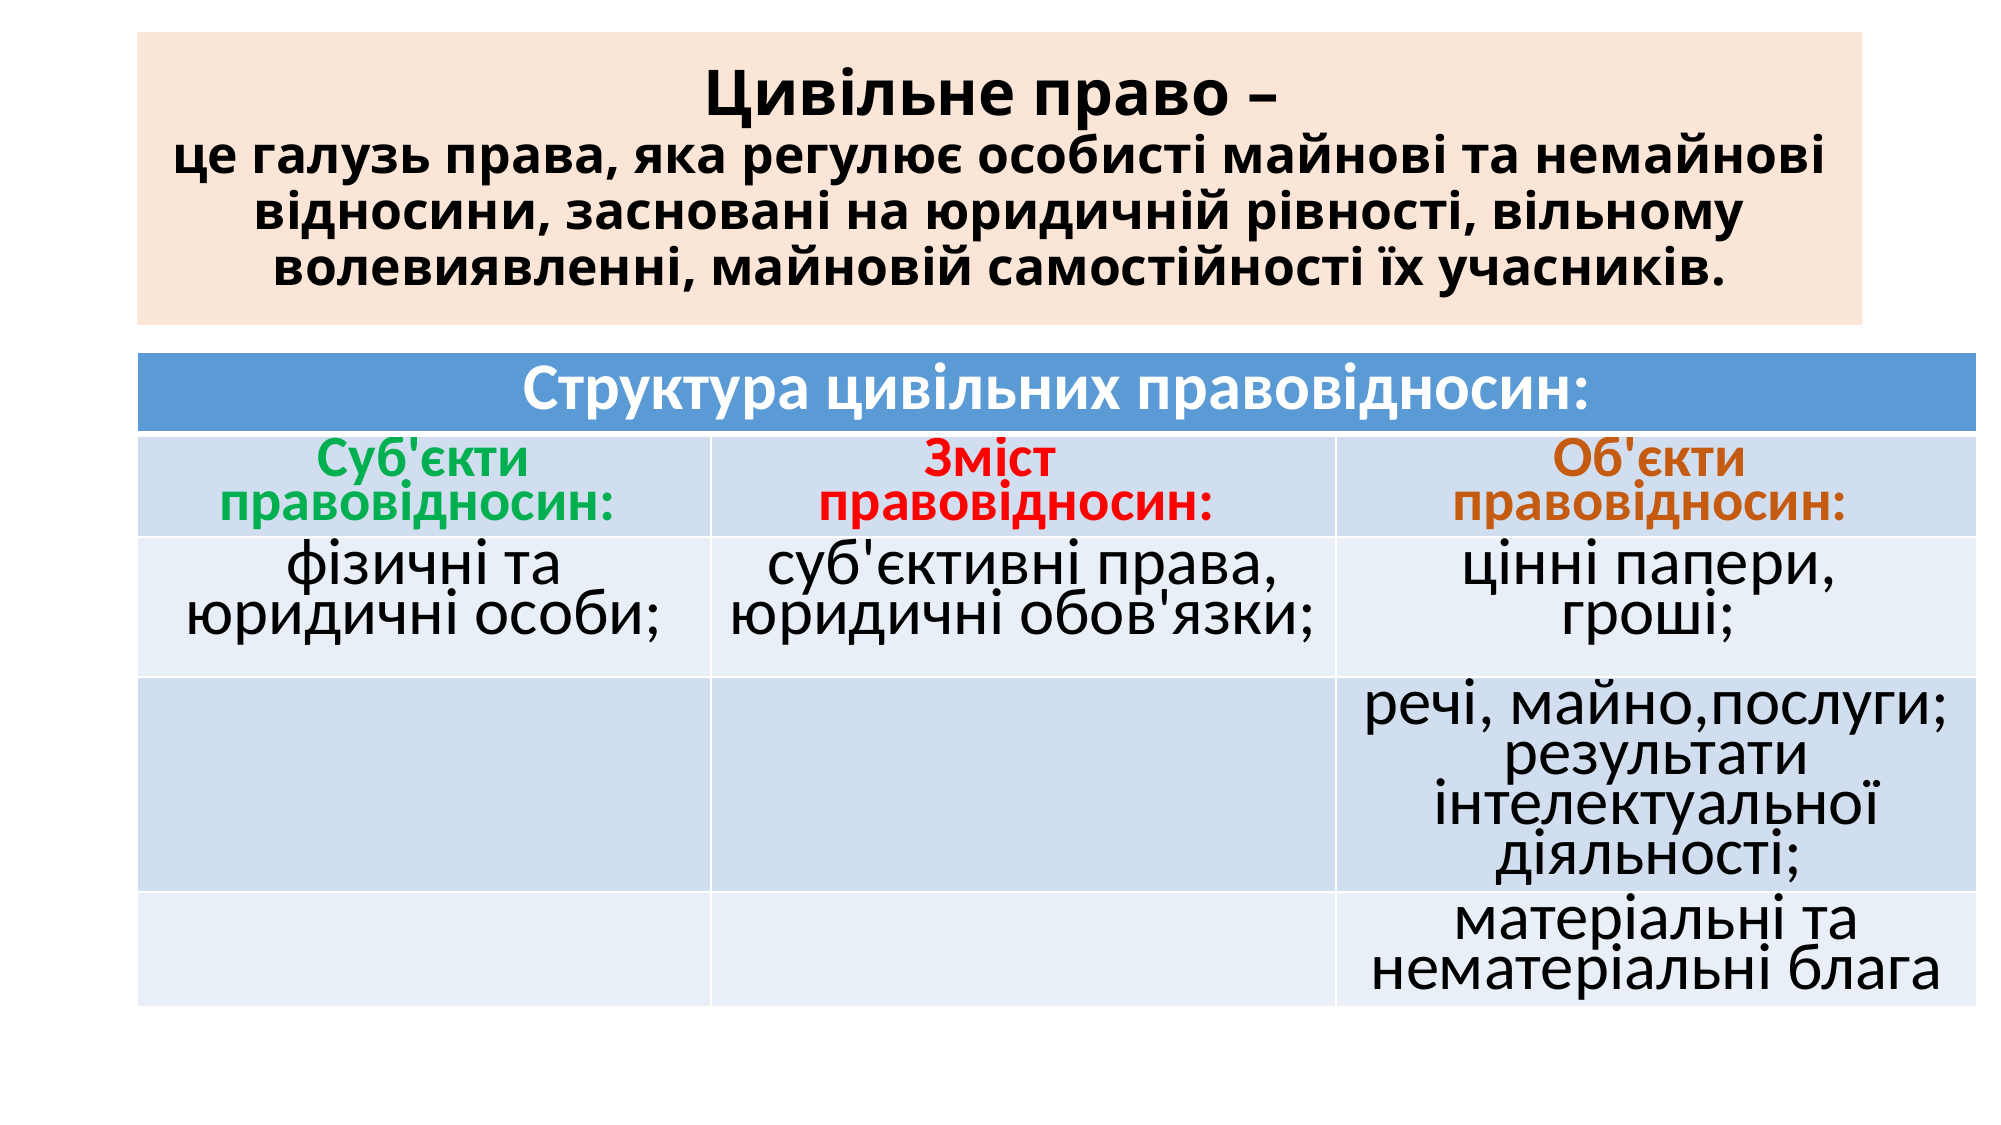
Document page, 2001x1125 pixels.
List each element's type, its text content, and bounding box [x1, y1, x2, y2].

table_cell фізичні та юридичні особи; [138, 538, 710, 676]
table_cell [712, 678, 1335, 891]
table_cell [138, 893, 710, 1006]
table_cell Суб'єкти правовідносин: [138, 437, 710, 536]
table_cell Об'єкти правовідносин: [1337, 437, 1976, 536]
table_cell матеріальні та нематеріальні блага [1337, 893, 1976, 1006]
table_cell Зміст правовідносин: [712, 437, 1335, 536]
title Цивільне право – це галузь права, яка регулює особисті майнові та немайнові відносини, засновані на юридичній рівності, вільному волевиявленні, майновій самостійності їх учасників. [137, 31, 1863, 325]
table_cell речі, майно,послуги; результати інтелектуальної діяльності; [1337, 678, 1976, 891]
table_cell [138, 678, 710, 891]
table_cell суб'єктивні права, юридичні обов'язки; [712, 538, 1335, 676]
table_cell [712, 893, 1335, 1006]
table_cell цінні папери, гроші; [1337, 538, 1976, 676]
table_header Структура цивільних правовідносин: [138, 353, 1976, 431]
